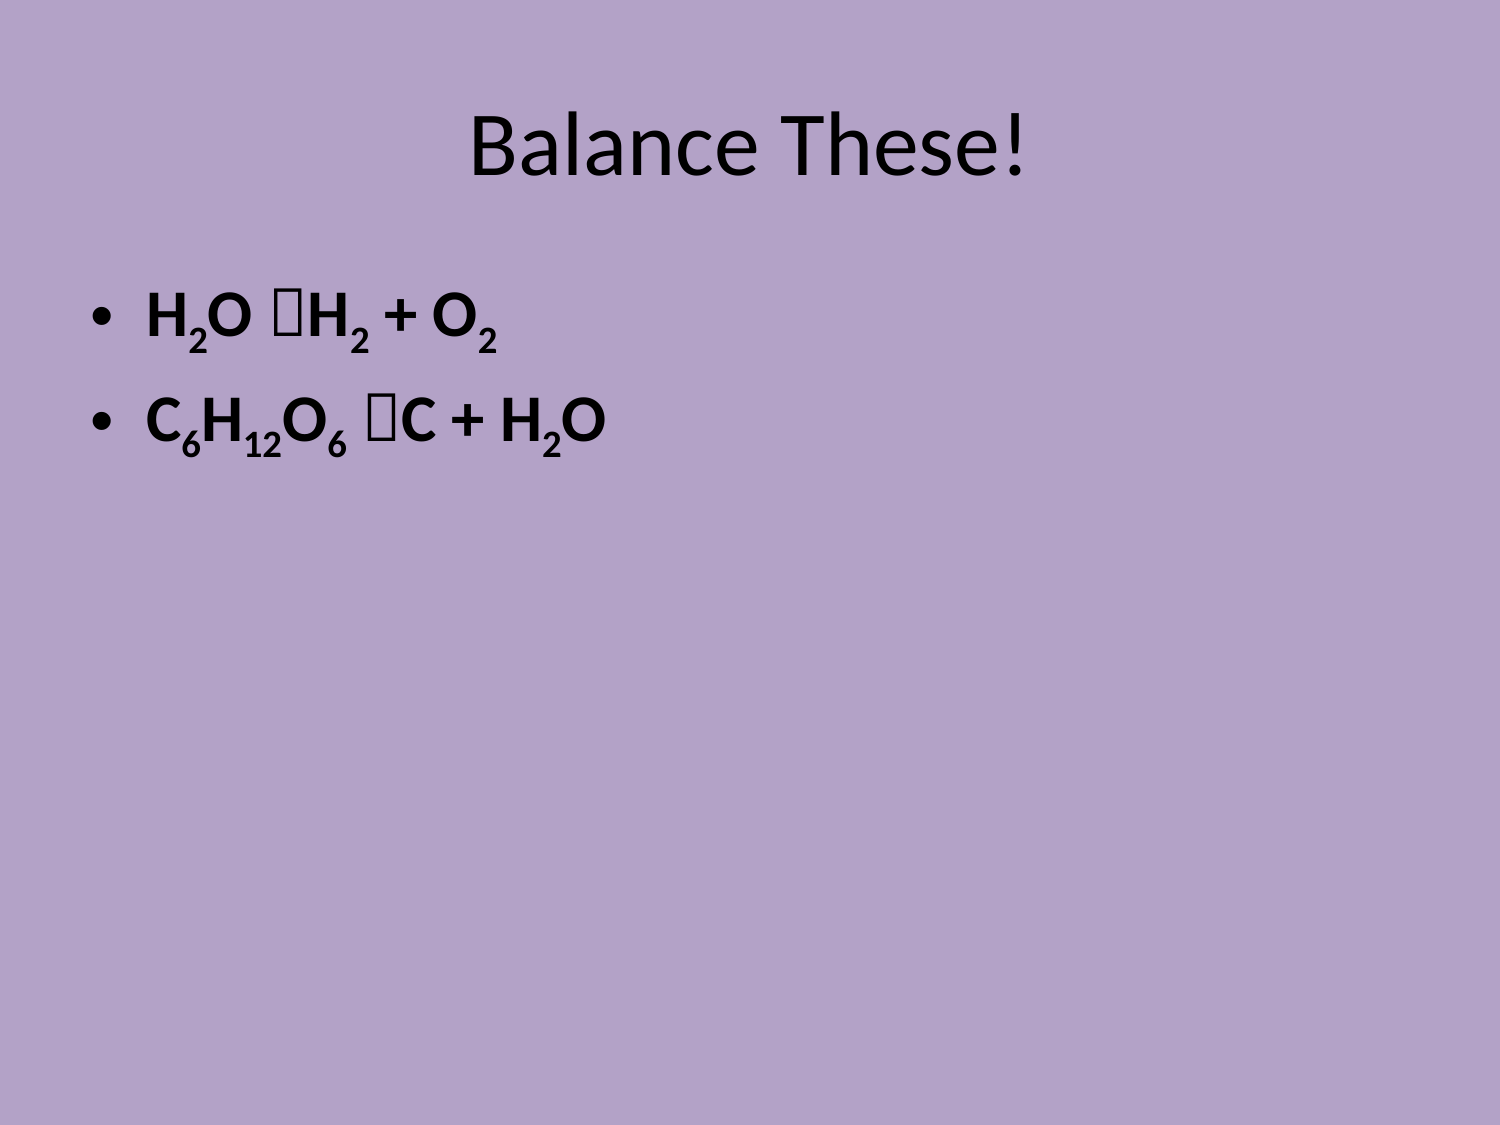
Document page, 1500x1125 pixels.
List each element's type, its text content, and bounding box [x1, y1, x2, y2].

title Balance These! [75, 45, 1425, 233]
list H2O H2 + O2 C6H12O6 C + H2O [75, 262, 1425, 1005]
